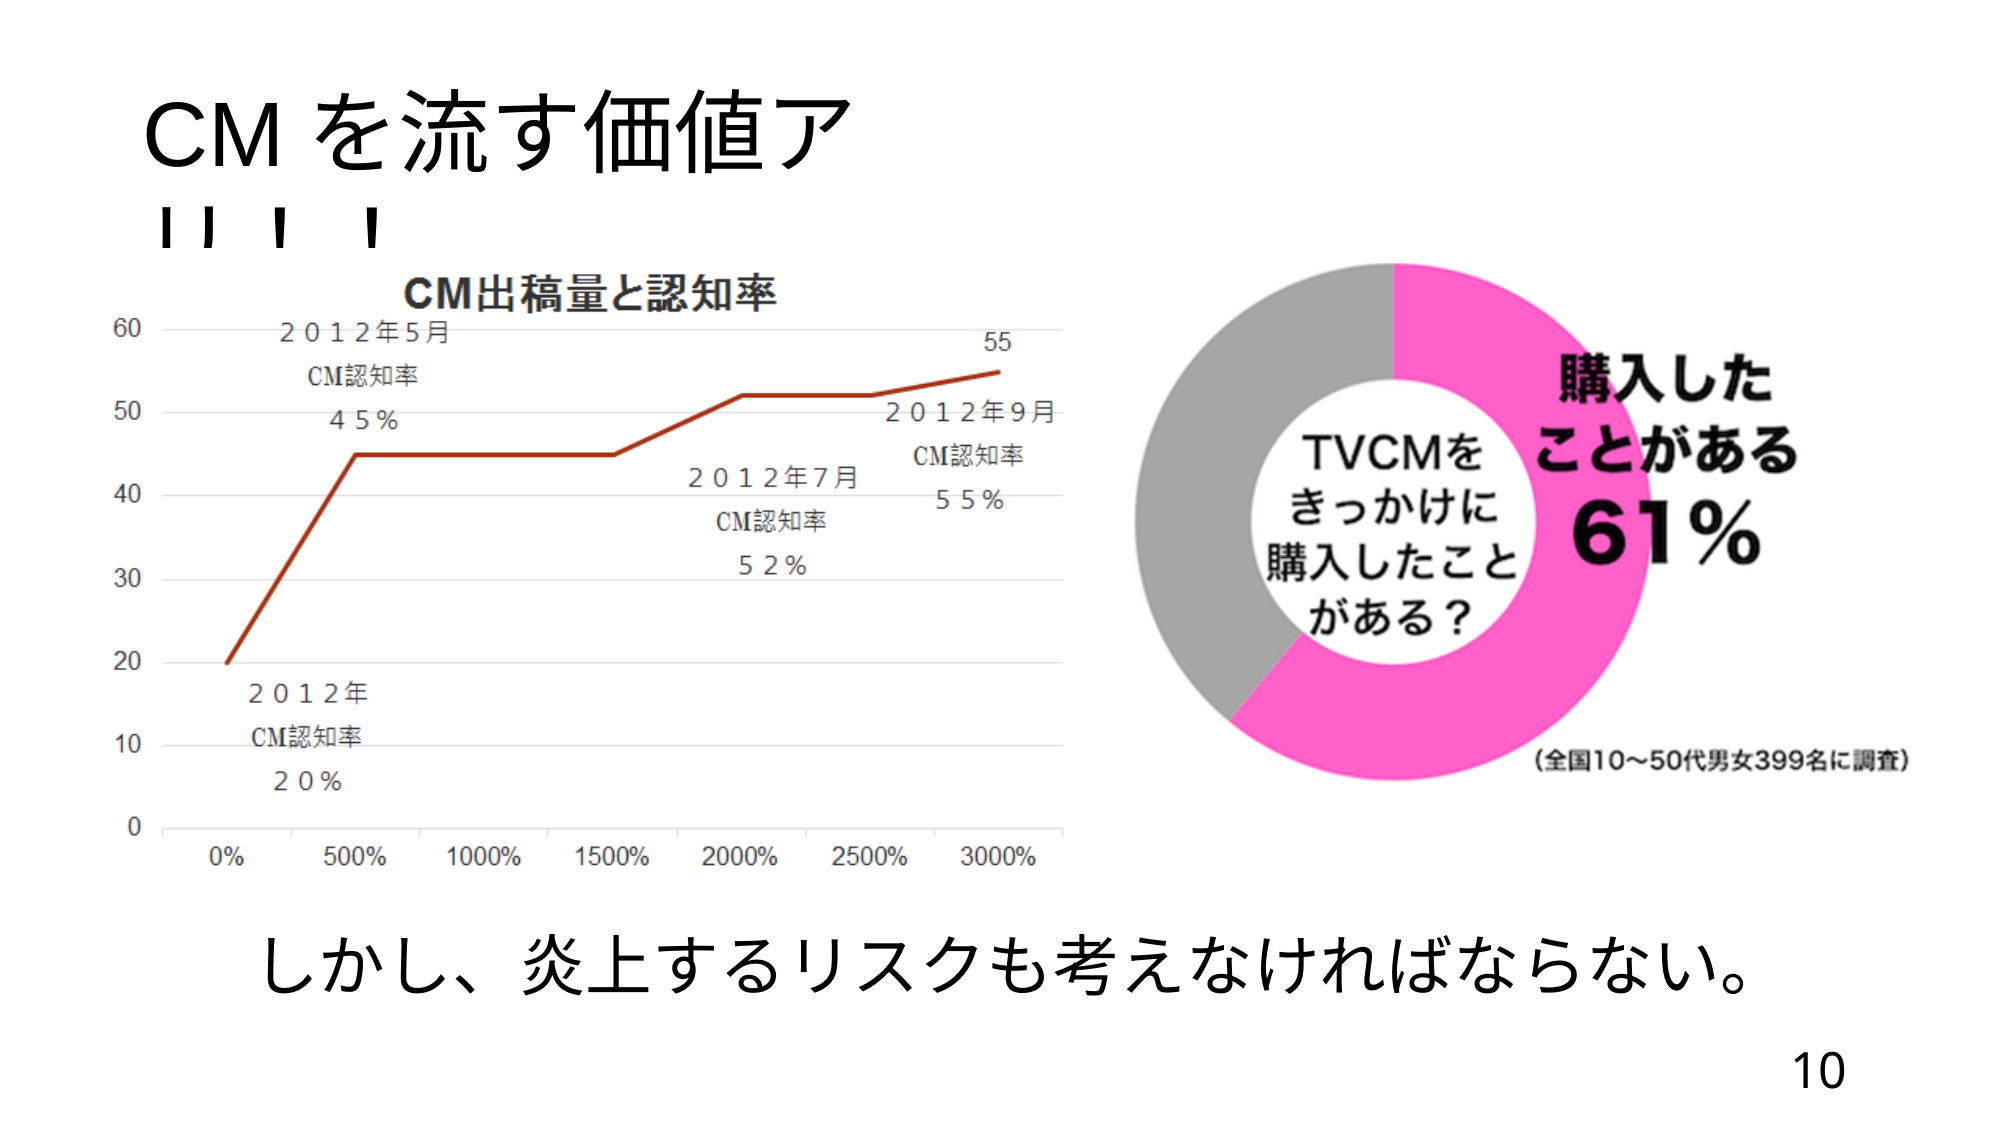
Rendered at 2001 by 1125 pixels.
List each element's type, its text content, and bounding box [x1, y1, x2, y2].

slide_number 10 [1412, 1042, 1863, 1103]
picture [109, 248, 1073, 878]
picture [1092, 263, 1940, 840]
text_box しかし、炎上するリスクも考えなければならない。 [237, 916, 1819, 1012]
text_box CMを流す価値アリ！！ [127, 67, 1109, 302]
